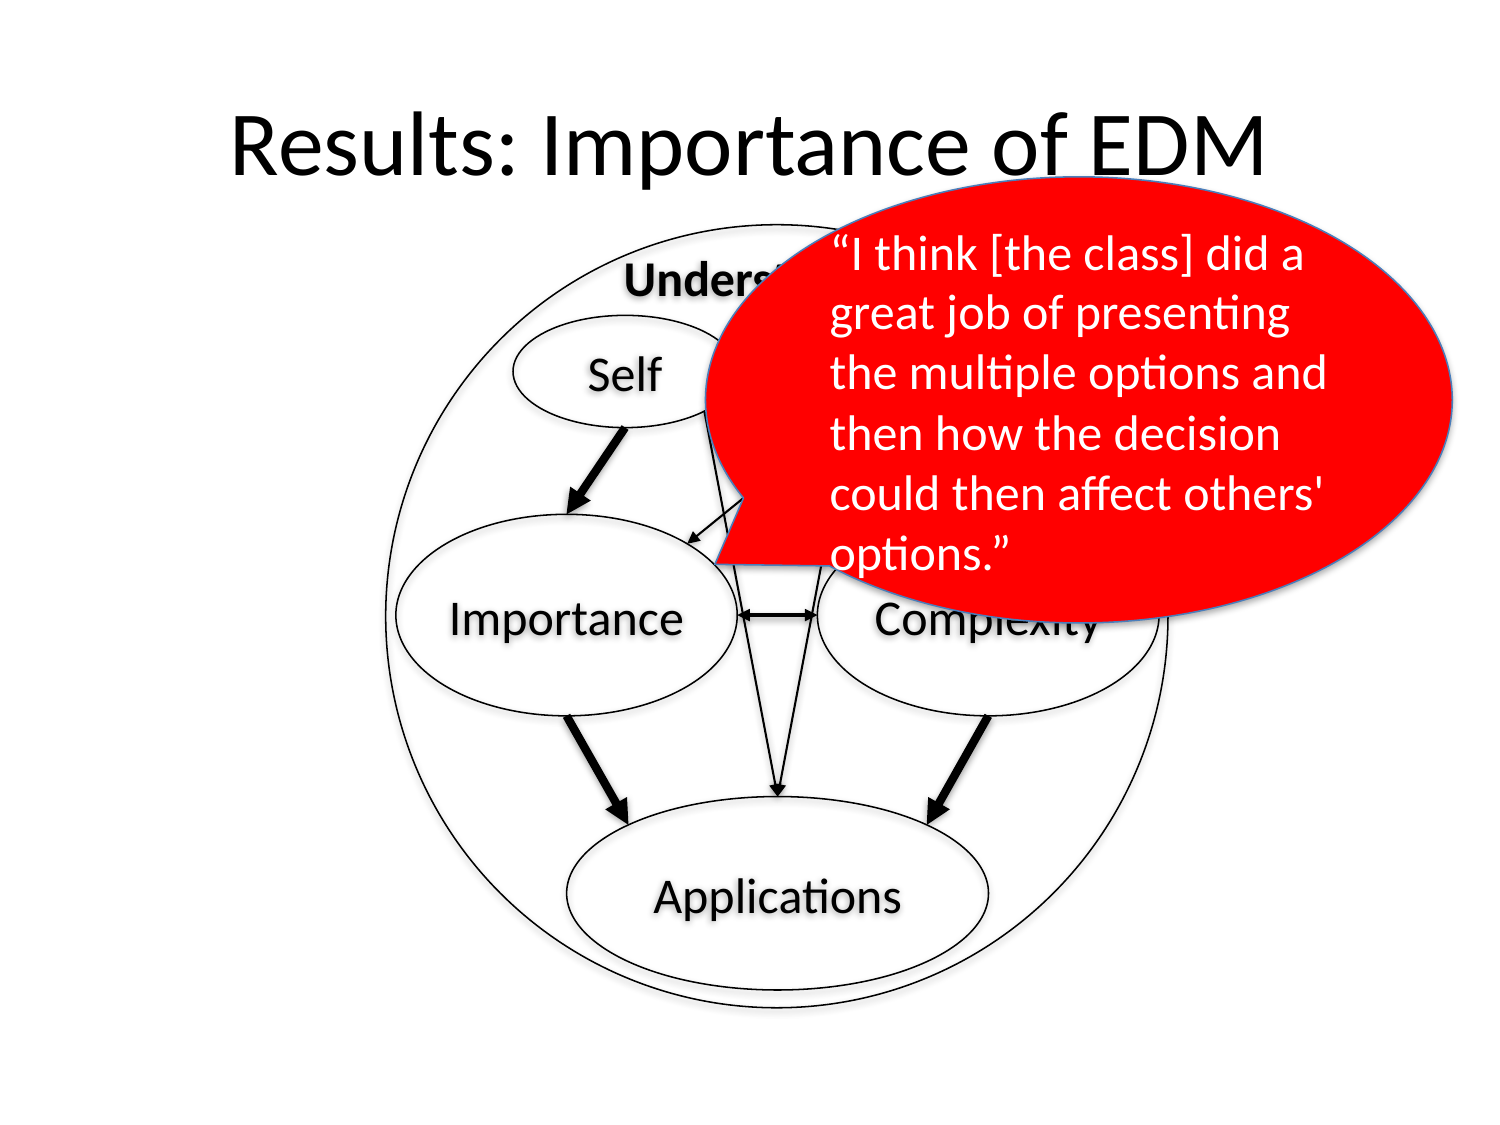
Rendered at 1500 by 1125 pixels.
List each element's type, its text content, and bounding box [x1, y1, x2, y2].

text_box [902, 739, 1013, 802]
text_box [542, 739, 653, 802]
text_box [915, 441, 1003, 501]
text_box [935, 567, 1007, 641]
text_box “I think [the class] did a great job of presenting the multiple options and then how the decision could then affect others' options.” [704, 176, 1454, 624]
text_box Applications [565, 795, 990, 991]
text_box Understanding [384, 223, 1169, 1009]
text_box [836, 395, 853, 560]
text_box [552, 441, 640, 501]
text_box Importance [395, 513, 728, 717]
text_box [548, 567, 934, 641]
text_box Complexity [827, 627, 1159, 717]
title Results: Importance of EDM [75, 45, 1425, 233]
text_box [702, 395, 836, 560]
text_box Self [512, 314, 716, 429]
